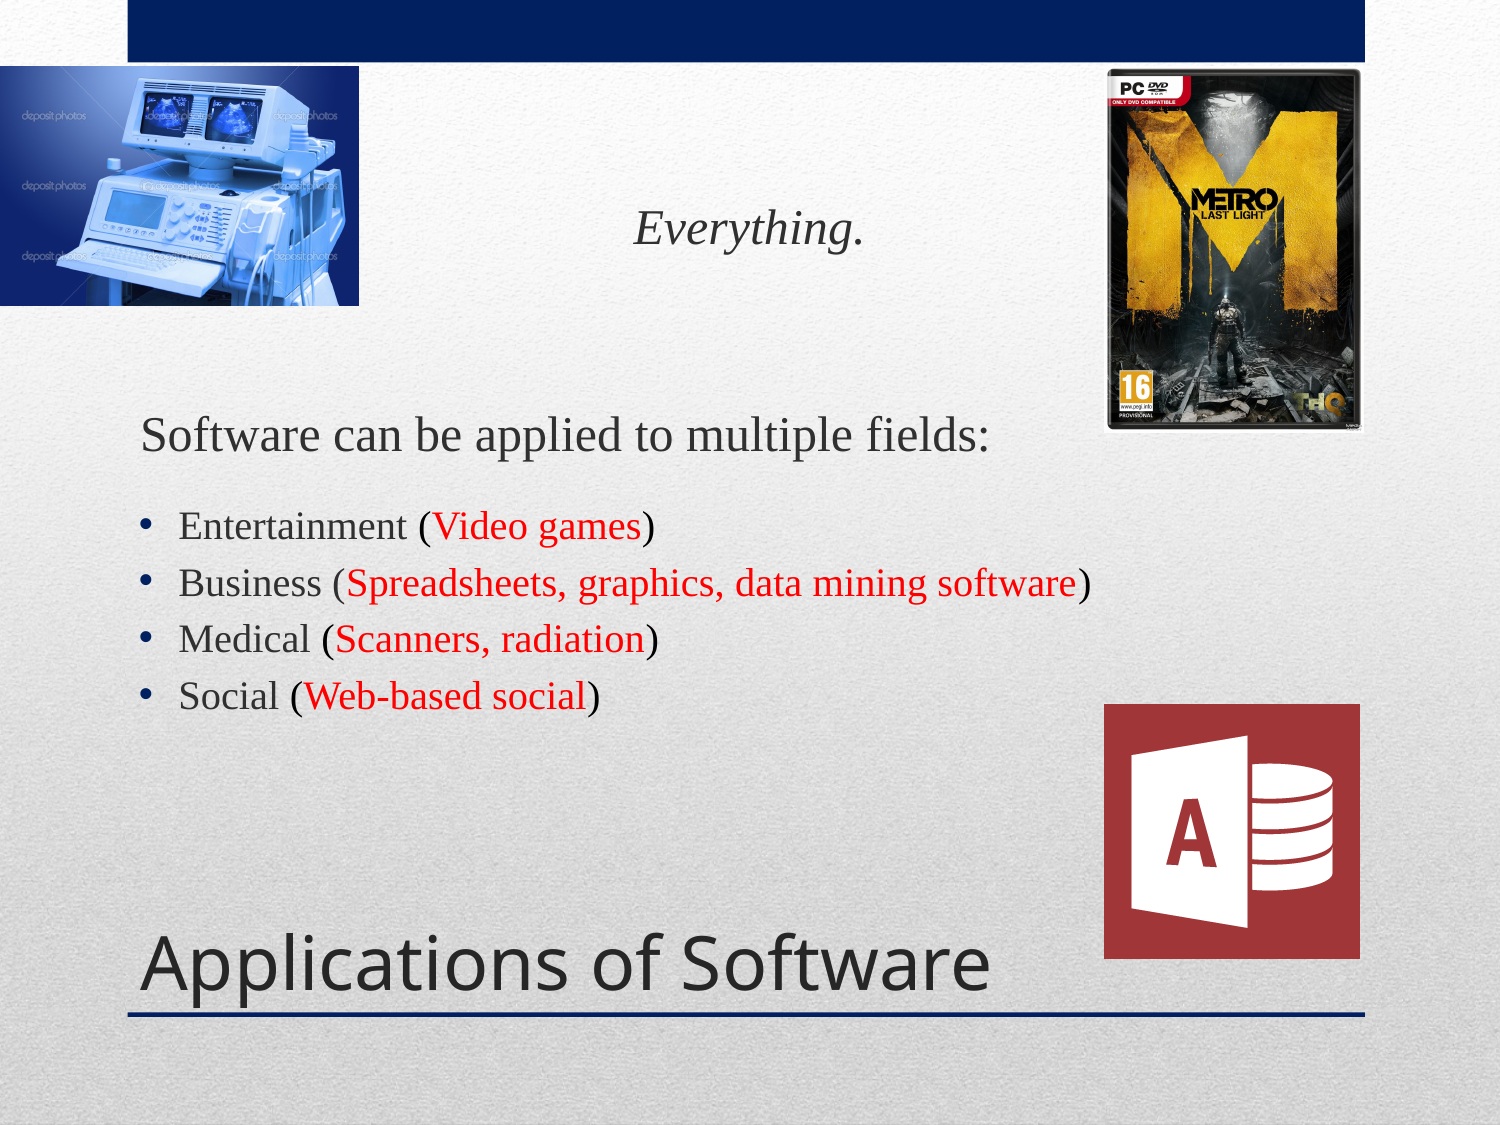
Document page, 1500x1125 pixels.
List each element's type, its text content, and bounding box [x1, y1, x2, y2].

text_box Software can be applied to multiple fields: [125, 443, 1363, 750]
picture [0, 65, 360, 307]
picture [1103, 65, 1365, 434]
title Applications of Software [125, 750, 1238, 1013]
picture [1103, 703, 1360, 960]
text_box Everything. [0, 5, 1500, 443]
